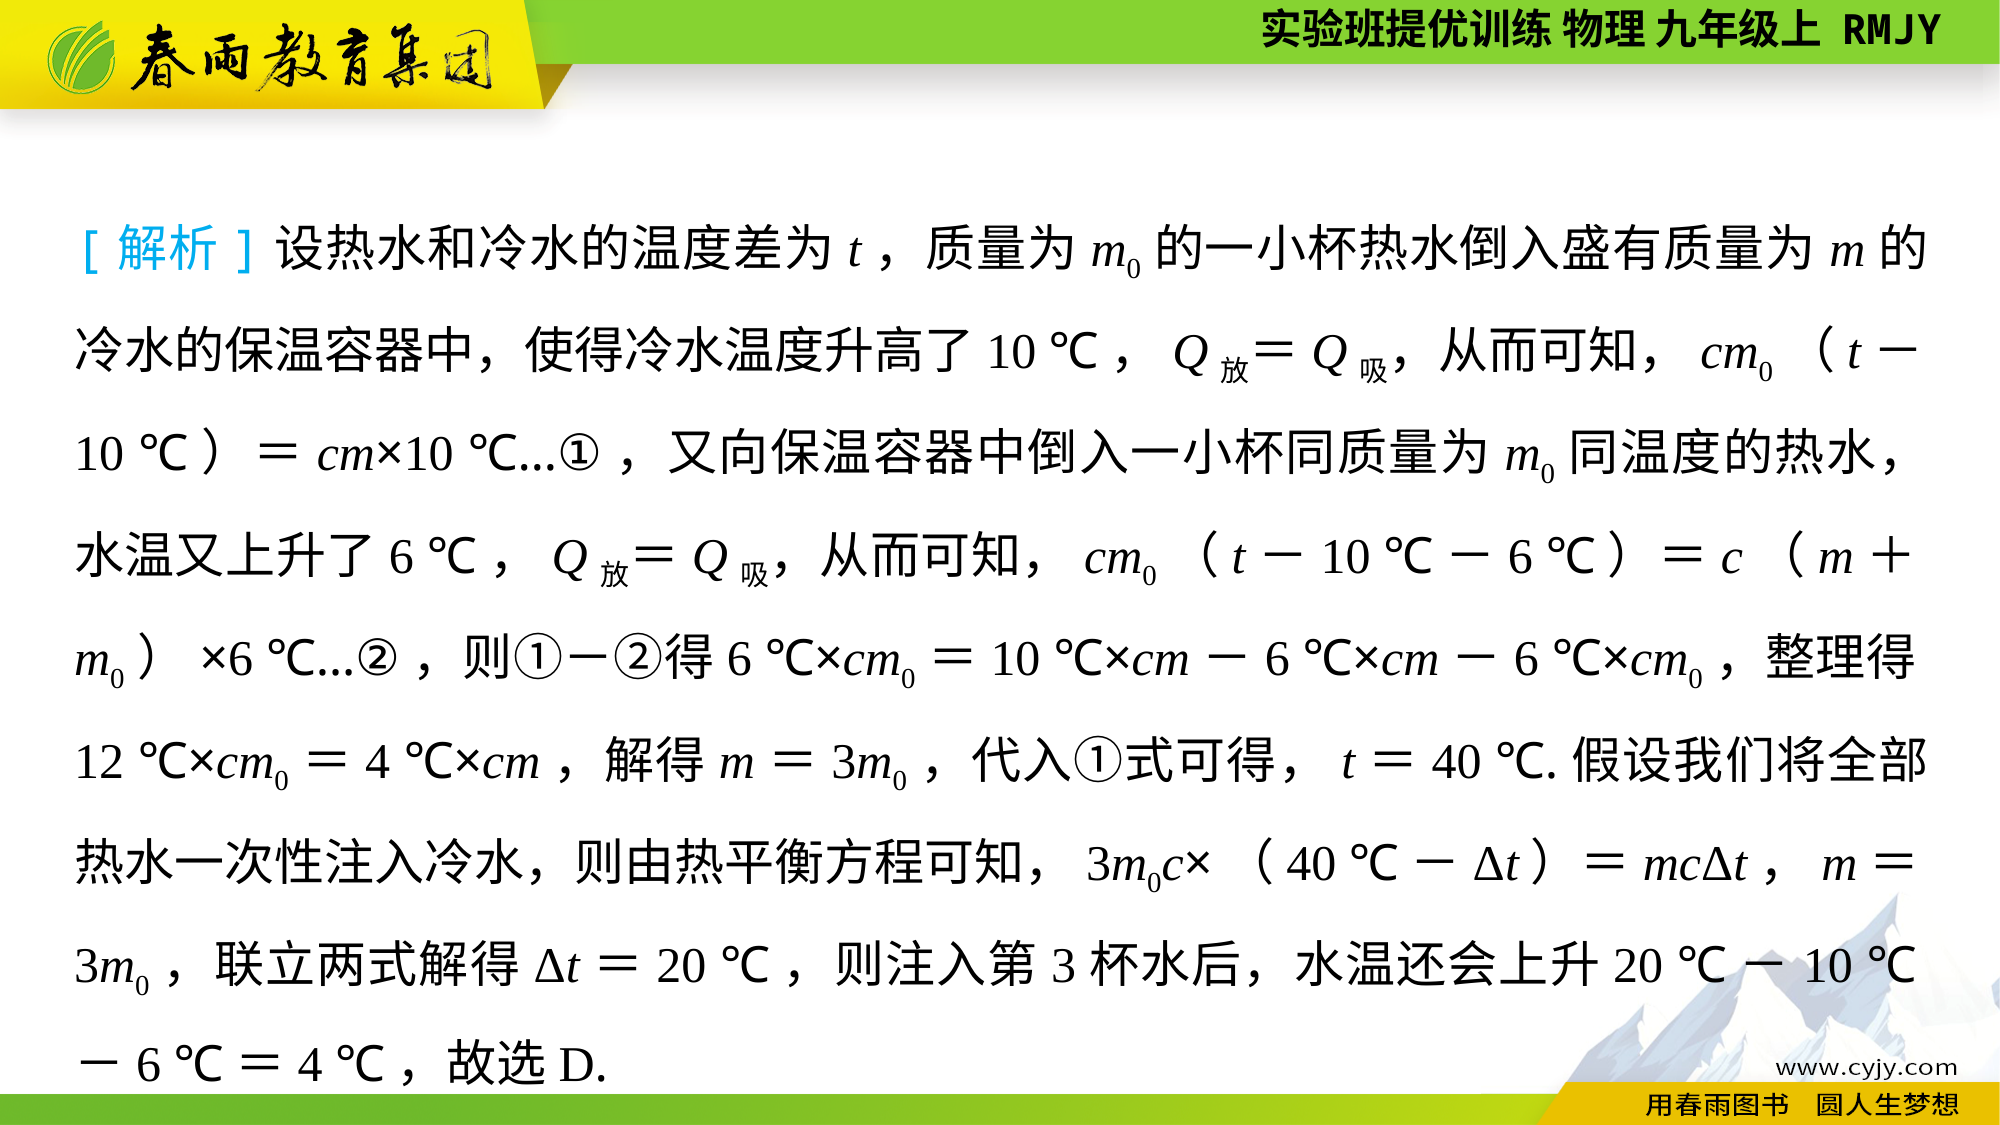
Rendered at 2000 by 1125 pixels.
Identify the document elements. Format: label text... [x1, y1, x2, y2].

list [解析]设热水和冷水的温度差为t，质量为m0的一小杯热水倒入盛有质量为m的冷水的保温容器中，使得冷水温度升高了10 ℃，Q放＝Q吸，从而可知，cm0（t－10 ℃）＝cm×10 ℃…①，又向保温容器中倒入一小杯同质量为m0同温度的热水，水温又上升了6 ℃，Q放＝Q吸，从而可知，cm0（t－10 ℃－6 ℃）＝c（m＋m0）×6 ℃…②，则①－②得6 ℃×cm0＝10 ℃×cm－6 ℃×cm－6 ℃×cm0，整理得12 ℃×cm0＝4 ℃×cm，解得m＝3m0，代入①式可得，t＝40 ℃.假设我们将全部热水一次性注入冷水，则由热平衡方程可知，3m0c×（40 ℃－Δt）＝mcΔt，m＝3m0，联立两式解得Δt＝20 ℃，则注入第3杯水后，水温还会上升20 ℃－10 ℃－6 ℃＝4 ℃，故选D. [59, 174, 1944, 906]
picture [0, 0, 2000, 1125]
